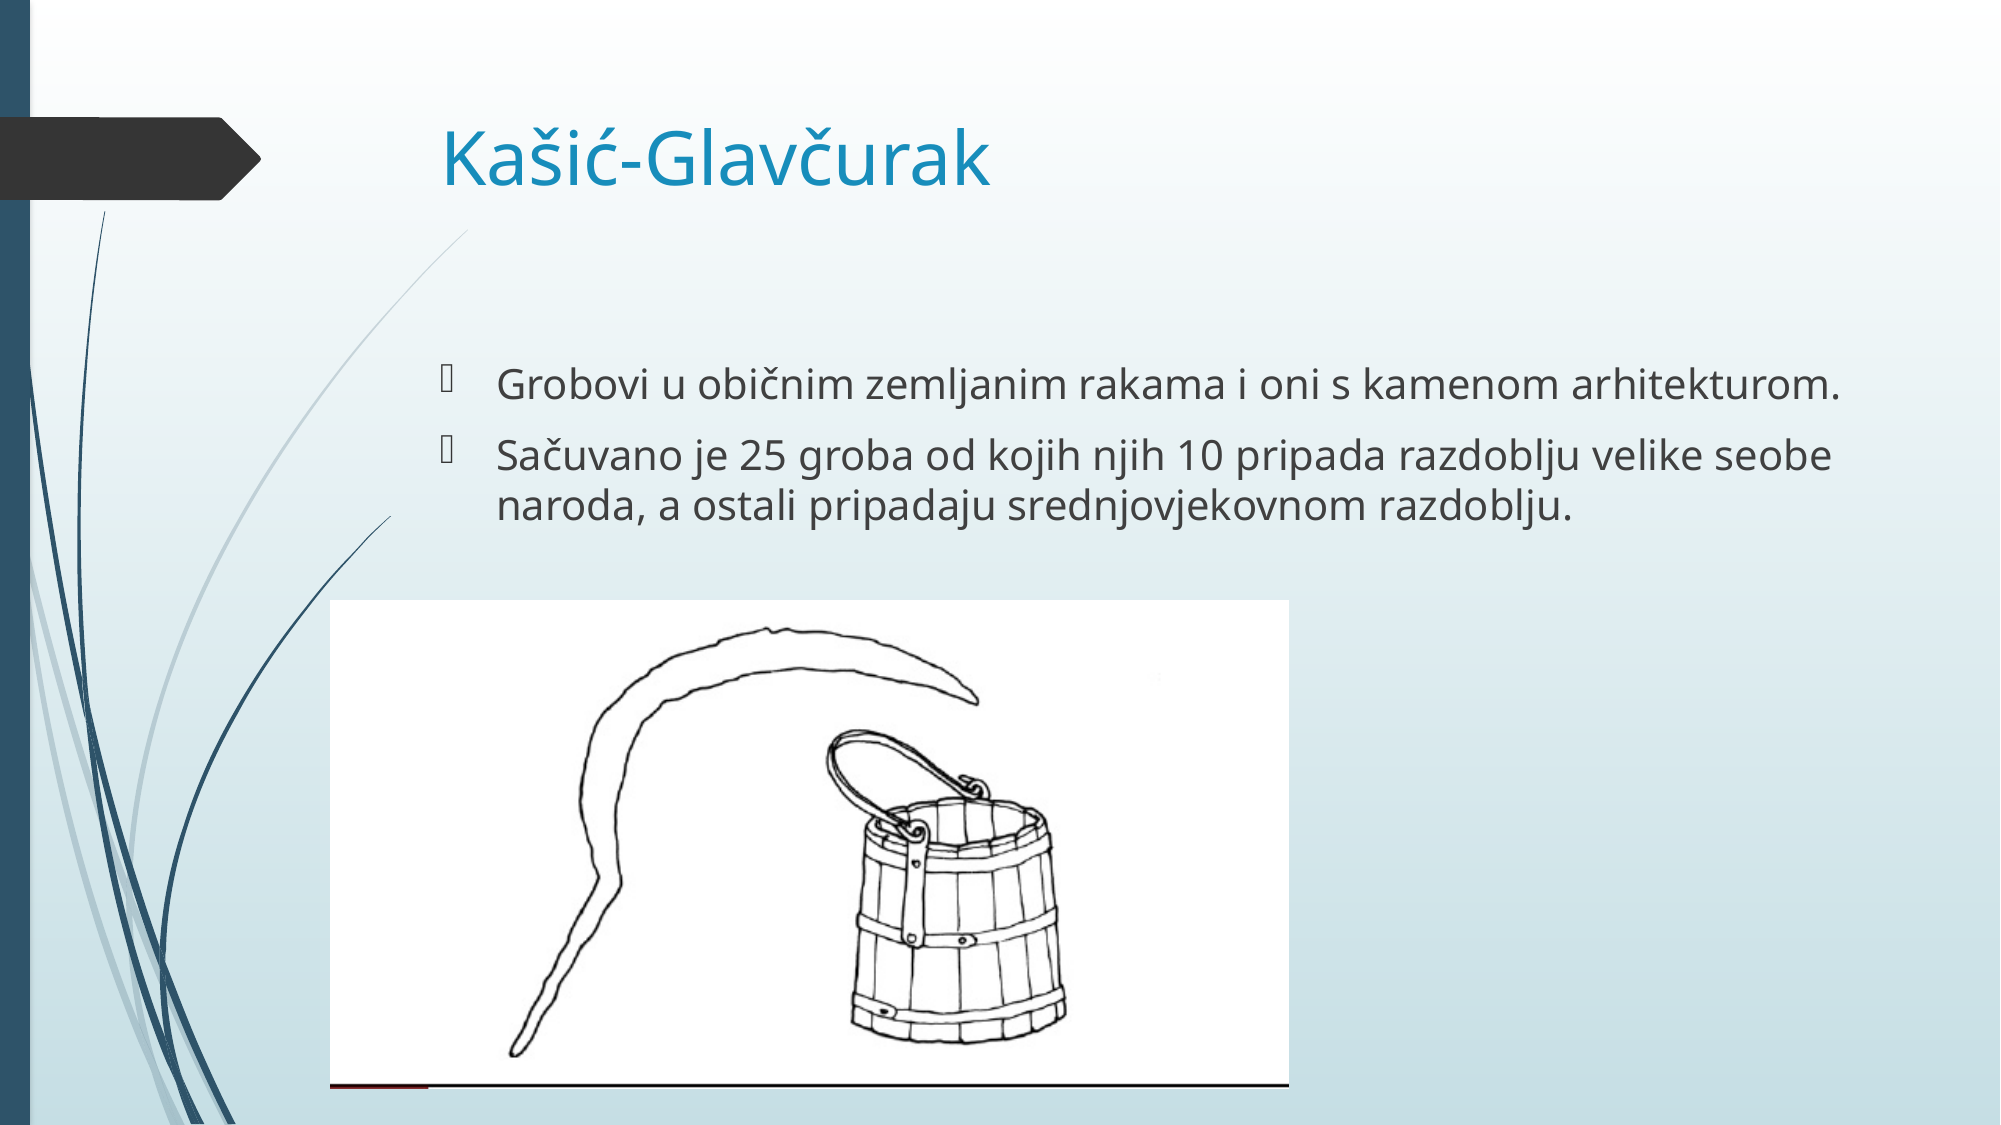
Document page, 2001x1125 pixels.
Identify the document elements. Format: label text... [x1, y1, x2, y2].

picture [330, 599, 1289, 1090]
list Grobovi u običnim zemljanim rakama i oni s kamenom arhitekturom. Sačuvano je 25 groba od kojih njih 10 pripada razdoblju velike seobe naroda, a ostali pripadaju srednjovjekovnom razdoblju. [424, 350, 1888, 970]
title Kašić-Glavčurak [425, 102, 1888, 313]
